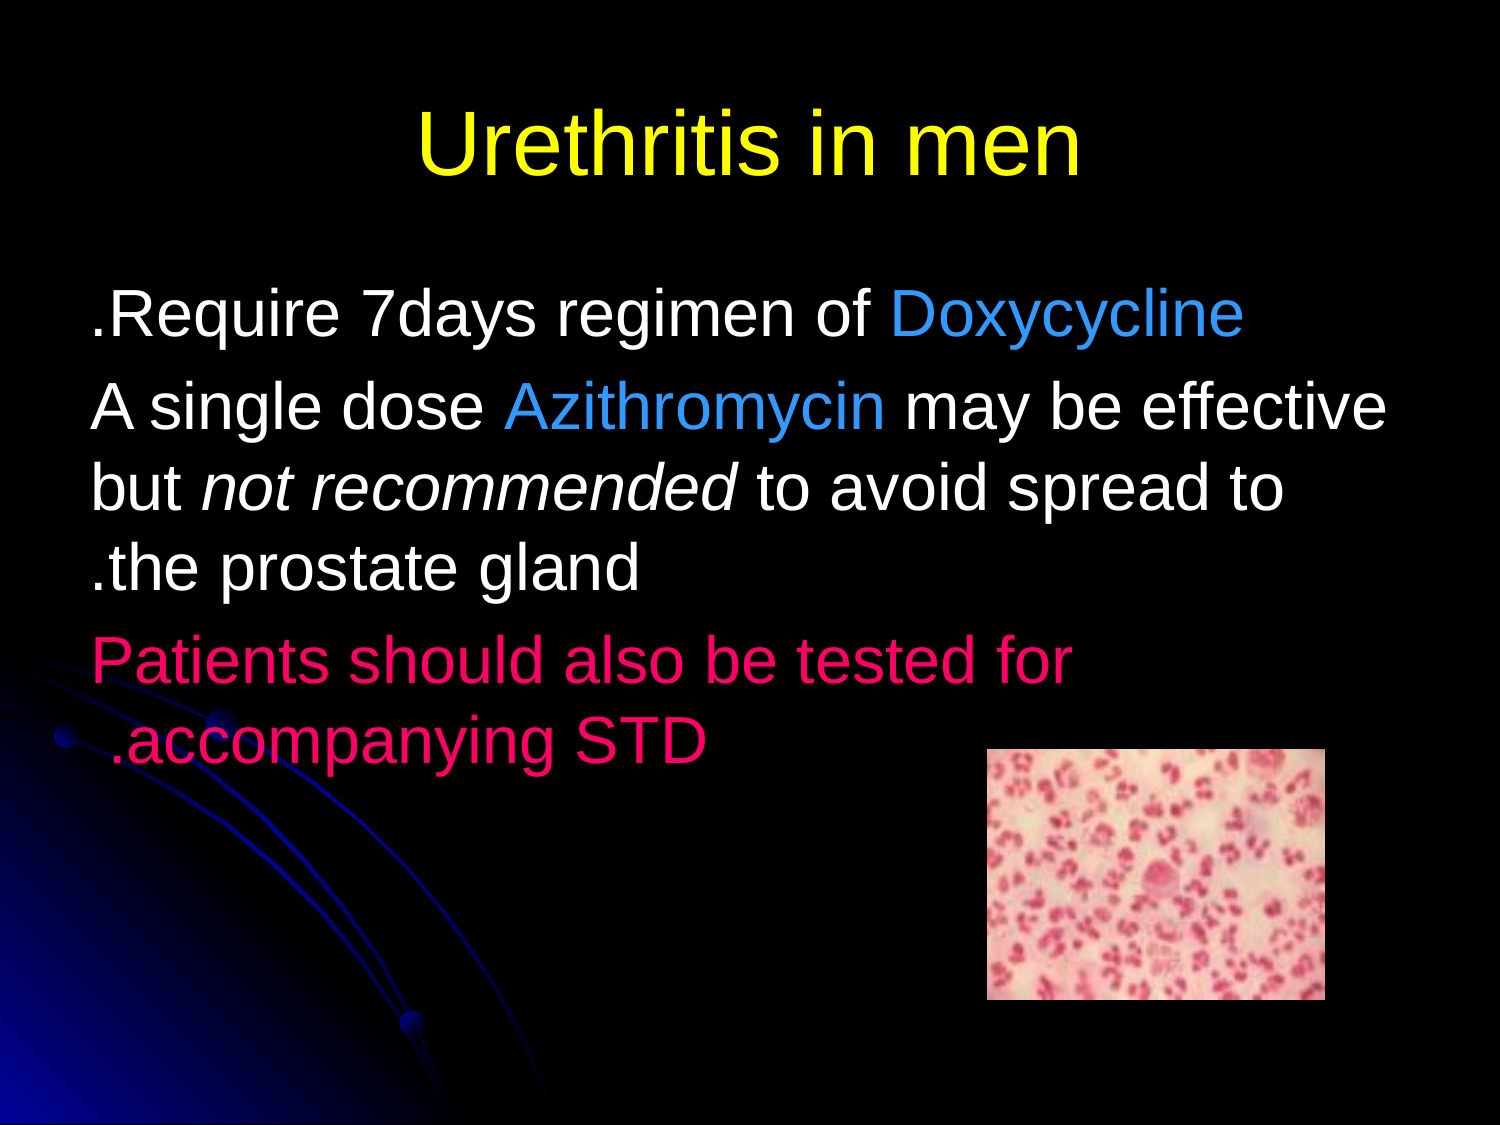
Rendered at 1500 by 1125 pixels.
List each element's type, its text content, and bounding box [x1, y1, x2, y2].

title Urethritis in men [74, 45, 1426, 233]
picture [987, 749, 1326, 1001]
list Require 7days regimen of Doxycycline. A single dose Azithromycin may be effective but not recommended to avoid spread to the prostate gland. Patients should also be tested for accompanying STD. [74, 262, 1426, 1006]
